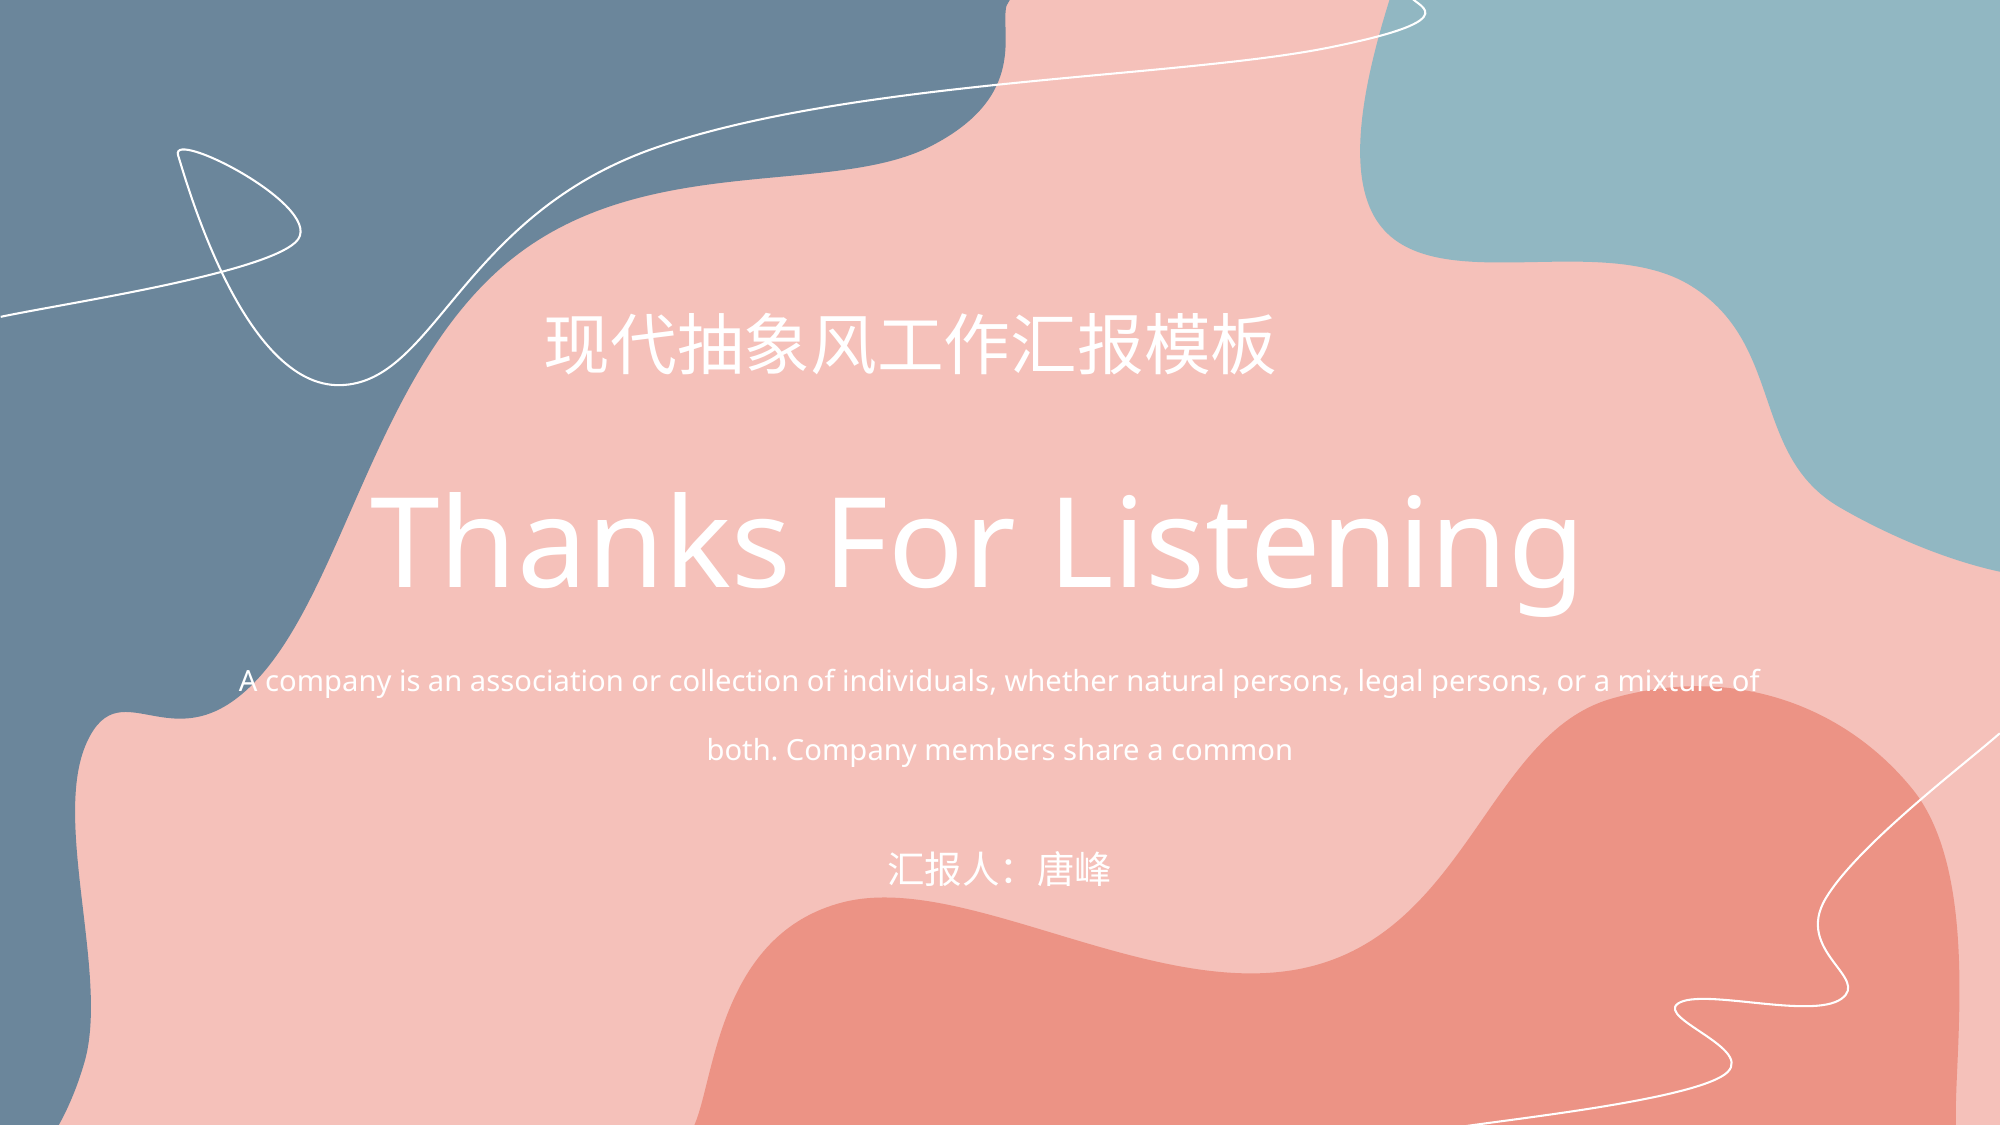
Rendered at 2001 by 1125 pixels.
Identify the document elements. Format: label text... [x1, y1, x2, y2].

text_box Thanks For Listening [167, 413, 1833, 629]
text_box 汇报人：唐峰 [850, 838, 1150, 898]
text_box A company is an association or collection of individuals, whether natural persons, legal persons, or a mixture of both. Company members share a common [218, 619, 1783, 774]
text_box 现代抽象风工作汇报模板 [528, 295, 1472, 391]
